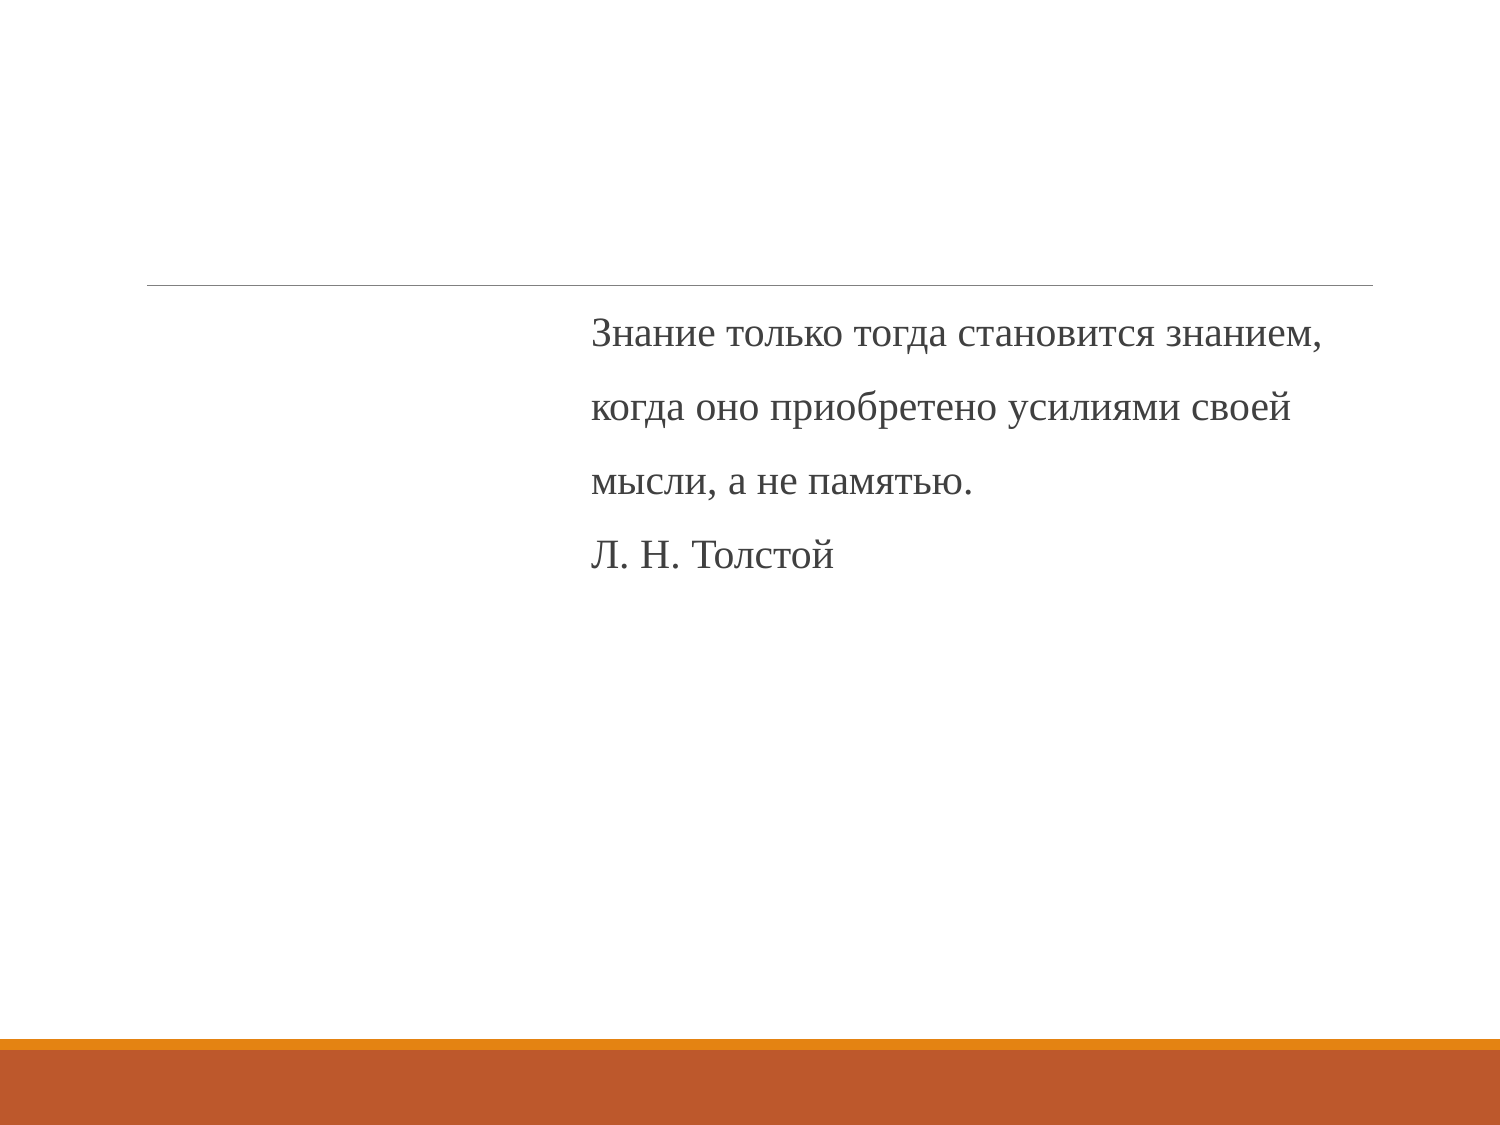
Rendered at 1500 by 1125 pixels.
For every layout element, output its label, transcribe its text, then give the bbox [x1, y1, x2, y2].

list Знание только тогда становится знанием, когда оно приобретено усилиями своей мысли, а не памятью. Л. Н. Толстой [135, 302, 1373, 963]
